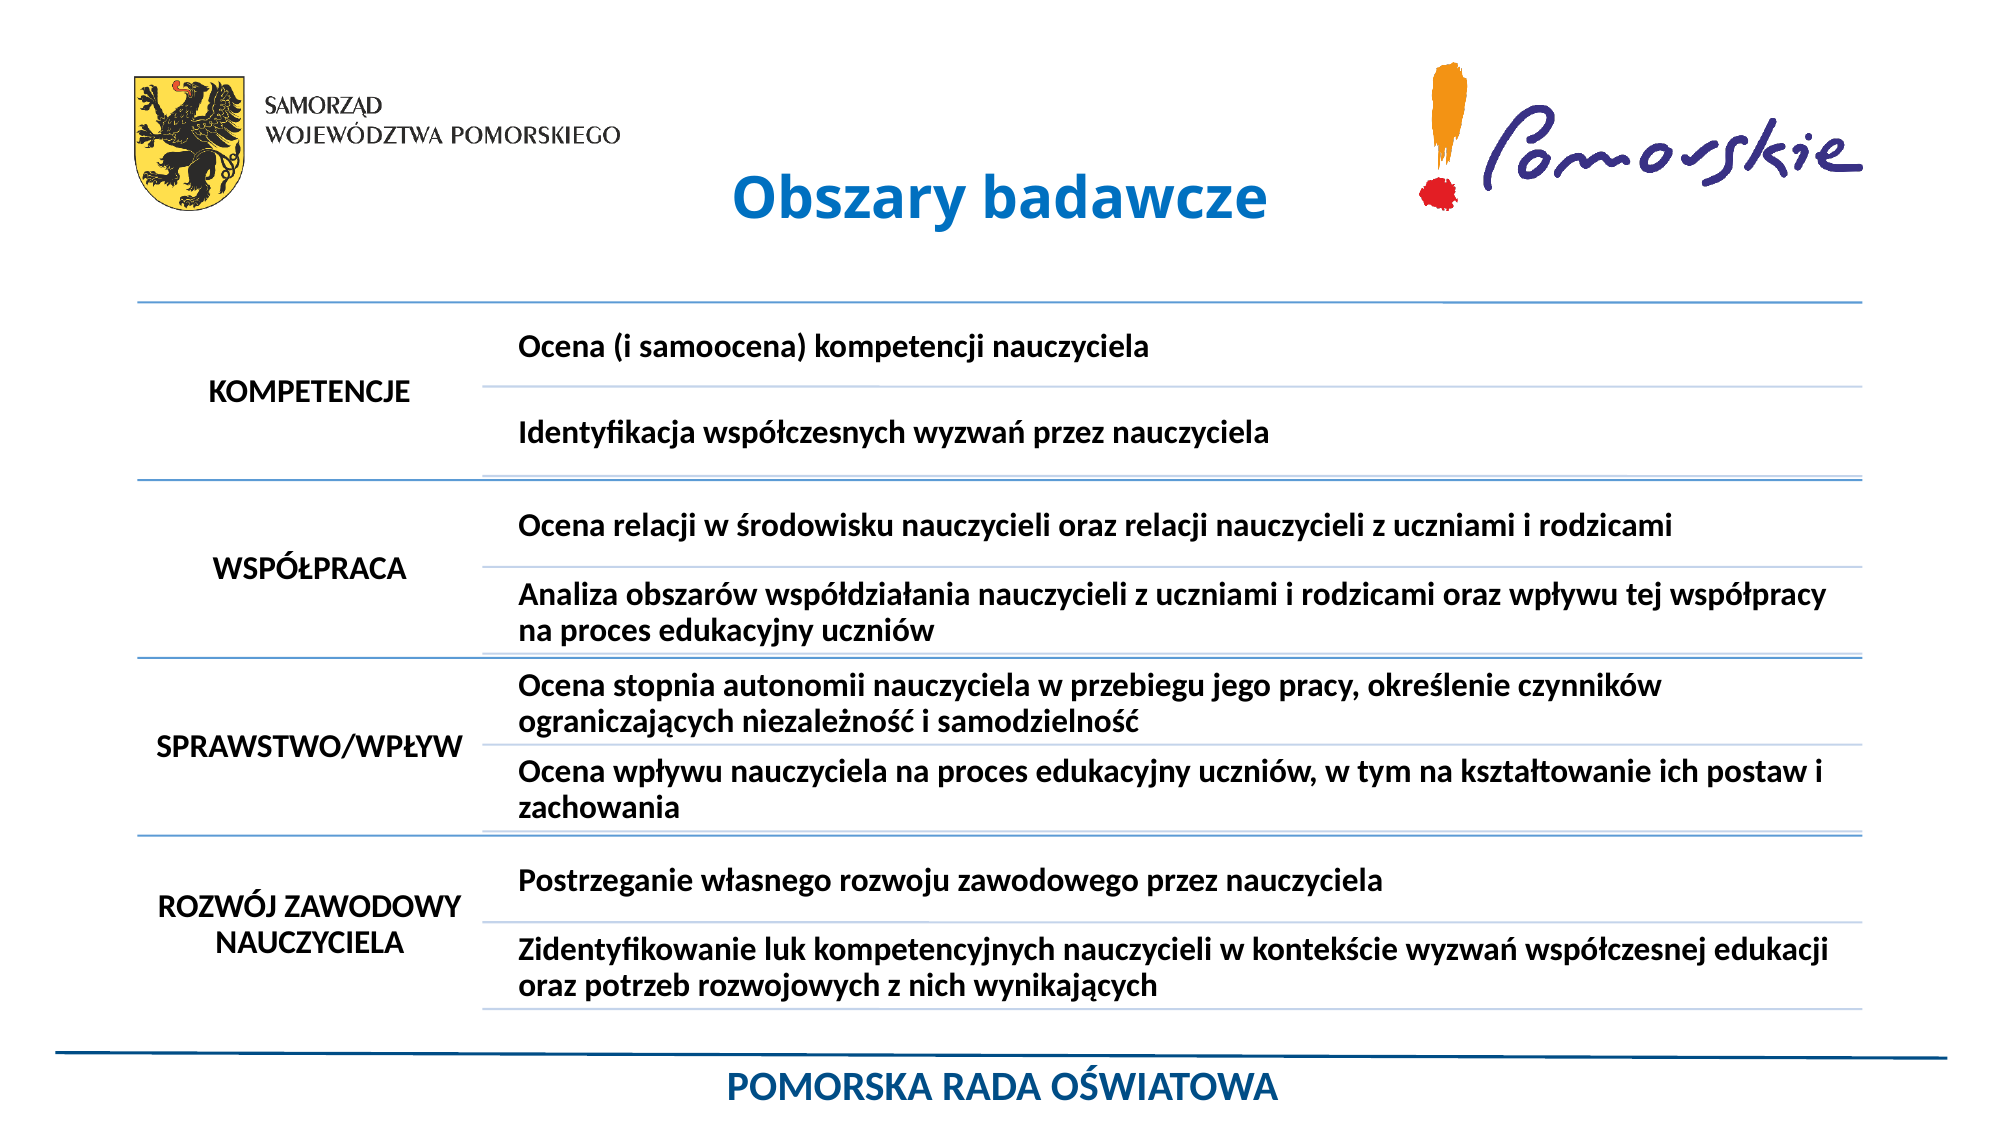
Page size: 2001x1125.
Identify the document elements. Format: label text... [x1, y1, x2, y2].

title Obszary badawcze [137, 142, 1863, 256]
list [137, 302, 1863, 1014]
picture [134, 76, 620, 211]
picture [1419, 62, 1863, 142]
